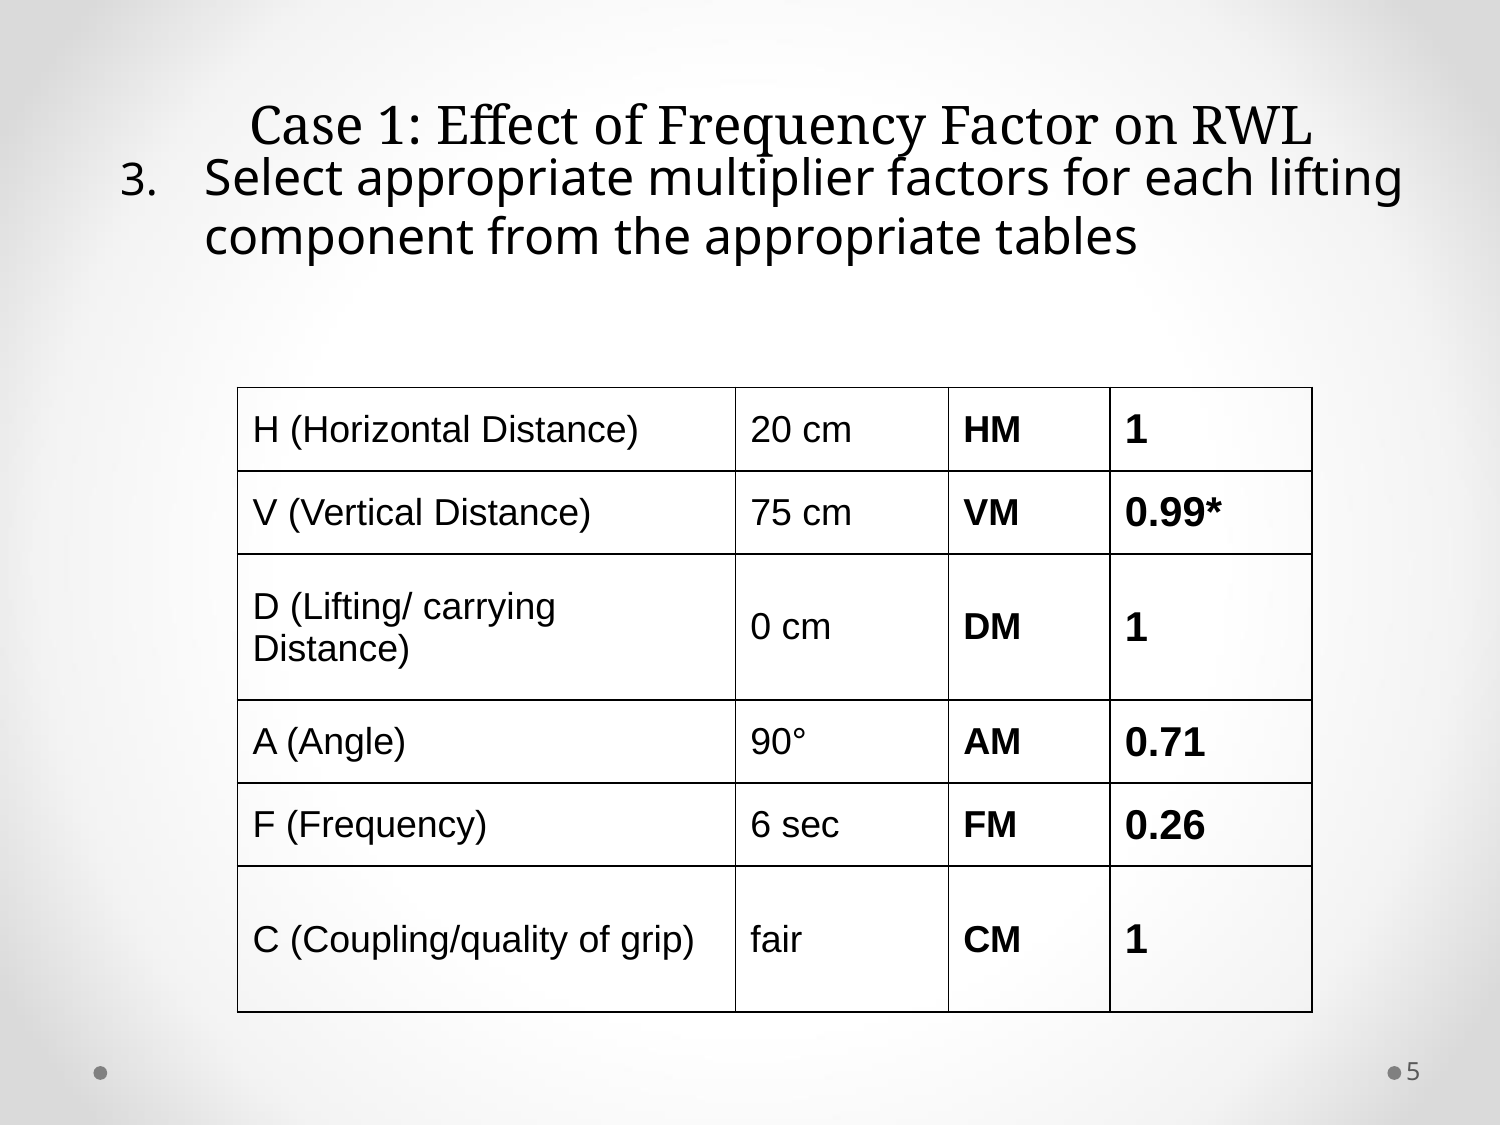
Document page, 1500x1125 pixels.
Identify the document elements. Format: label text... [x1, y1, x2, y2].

table_header 1 [1111, 388, 1311, 470]
table_header 20 cm [736, 388, 948, 470]
table_cell V (Vertical Distance) [238, 472, 735, 553]
table_cell 0.71 [1111, 701, 1311, 782]
slide_number 5 [1401, 1042, 1494, 1103]
table_cell 0.26 [1111, 784, 1311, 865]
table_cell 1 [1111, 867, 1311, 1011]
picture [0, 0, 1500, 1125]
table_cell FM [949, 784, 1109, 865]
table_cell 75 cm [736, 472, 948, 553]
table_cell 0 cm [736, 555, 948, 699]
table_header HM [949, 388, 1109, 470]
table_cell AM [949, 701, 1109, 782]
table_cell A (Angle) [238, 701, 735, 782]
title Case 1: Effect of Frequency Factor on RWL [62, 62, 1500, 163]
table_cell 0.99* [1111, 472, 1311, 553]
list Select appropriate multiplier factors for each lifting component from the appropriate tables [87, 137, 1438, 1113]
table_cell fair [736, 867, 948, 1011]
table_cell D (Lifting/ carrying Distance) [238, 555, 735, 699]
table_cell DM [949, 555, 1109, 699]
table_cell F (Frequency) [238, 784, 735, 865]
table_cell VM [949, 472, 1109, 553]
table_cell 90° [736, 701, 948, 782]
table_cell C (Coupling/quality of grip) [238, 867, 735, 1011]
table_cell 1 [1111, 555, 1311, 699]
table_cell CM [949, 867, 1109, 1011]
table_header H (Horizontal Distance) [238, 388, 735, 470]
table_cell 6 sec [736, 784, 948, 865]
